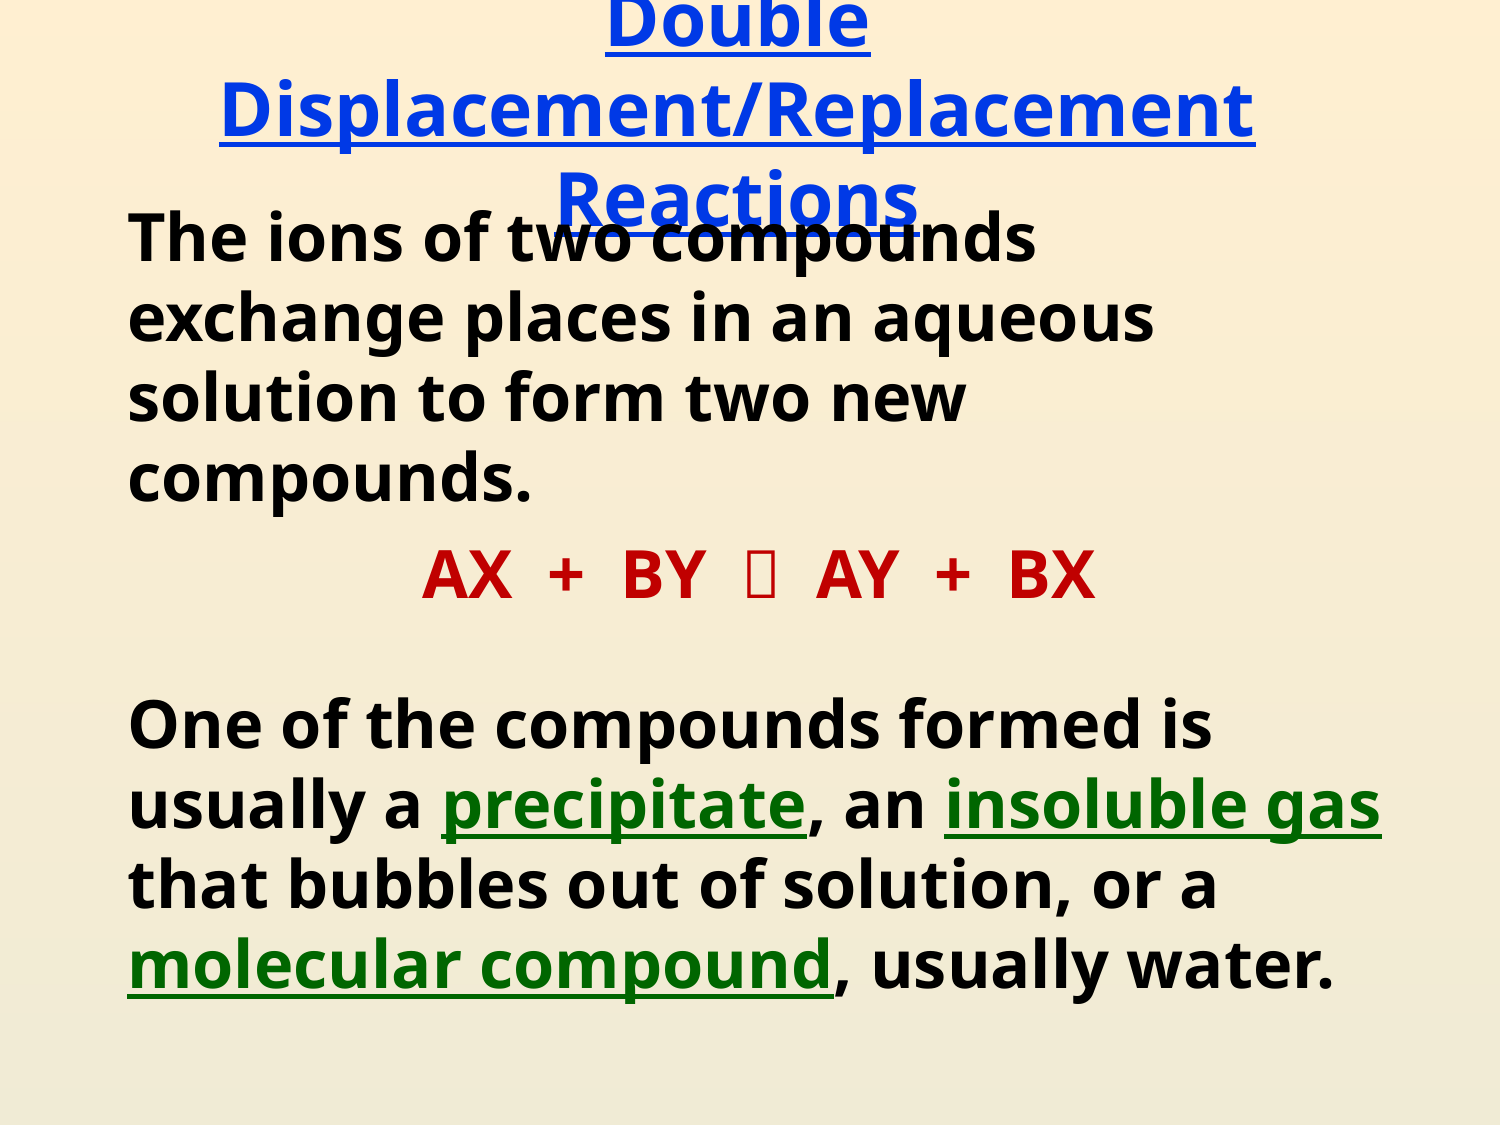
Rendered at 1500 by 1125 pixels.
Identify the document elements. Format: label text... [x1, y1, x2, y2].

text_box One of the compounds formed is usually a precipitate, an insoluble gas that bubbles out of solution, or a molecular compound, usually water. [112, 674, 1425, 1010]
title Double Displacement/Replacement Reactions [62, 37, 1413, 176]
text_box The ions of two compounds exchange places in an aqueous solution to form two new compounds. [112, 187, 1350, 522]
text_box AX + BY  AY + BX [408, 524, 1112, 620]
